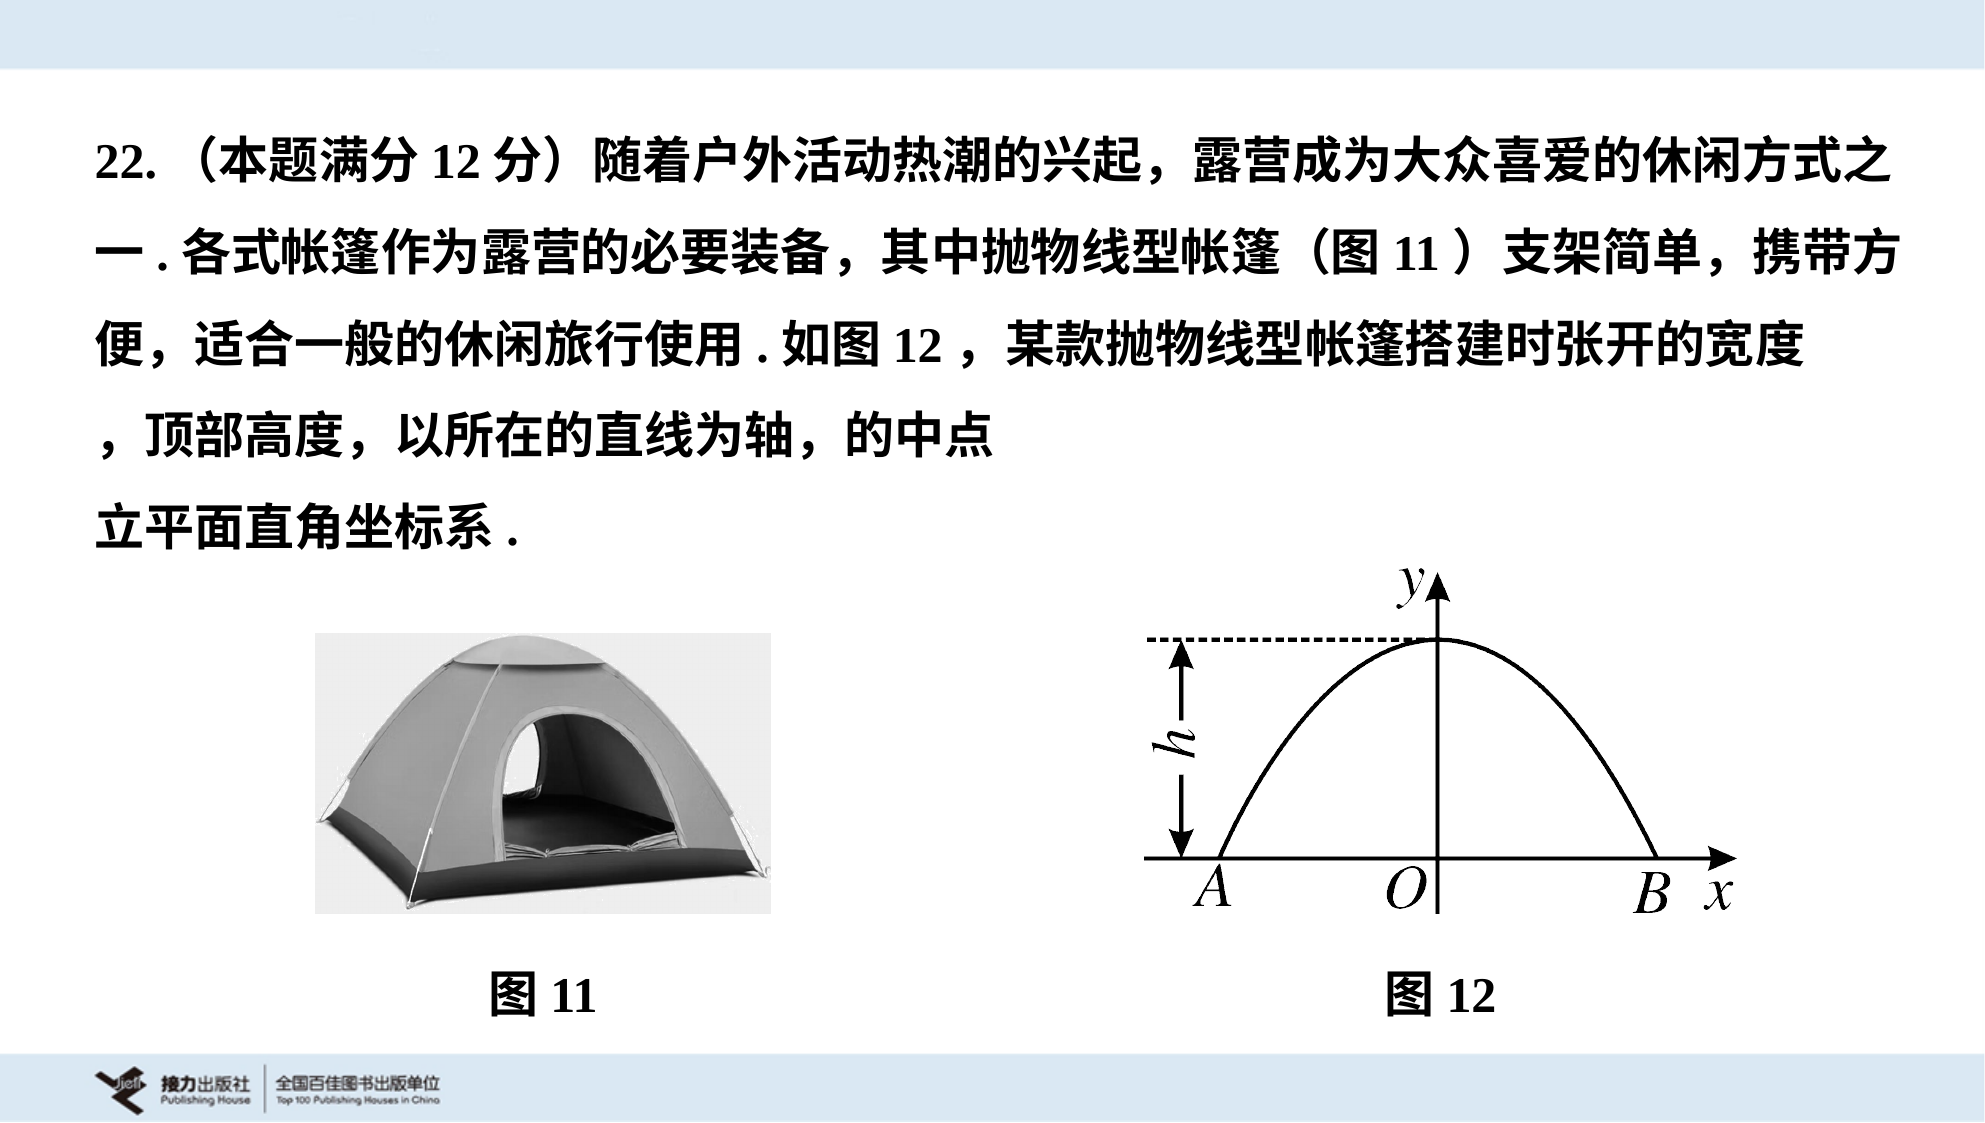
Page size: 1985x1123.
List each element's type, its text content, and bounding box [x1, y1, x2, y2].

text_box 图11 [488, 934, 598, 1082]
text_box 图12 [1385, 934, 1497, 1082]
picture [0, 0, 1985, 1122]
